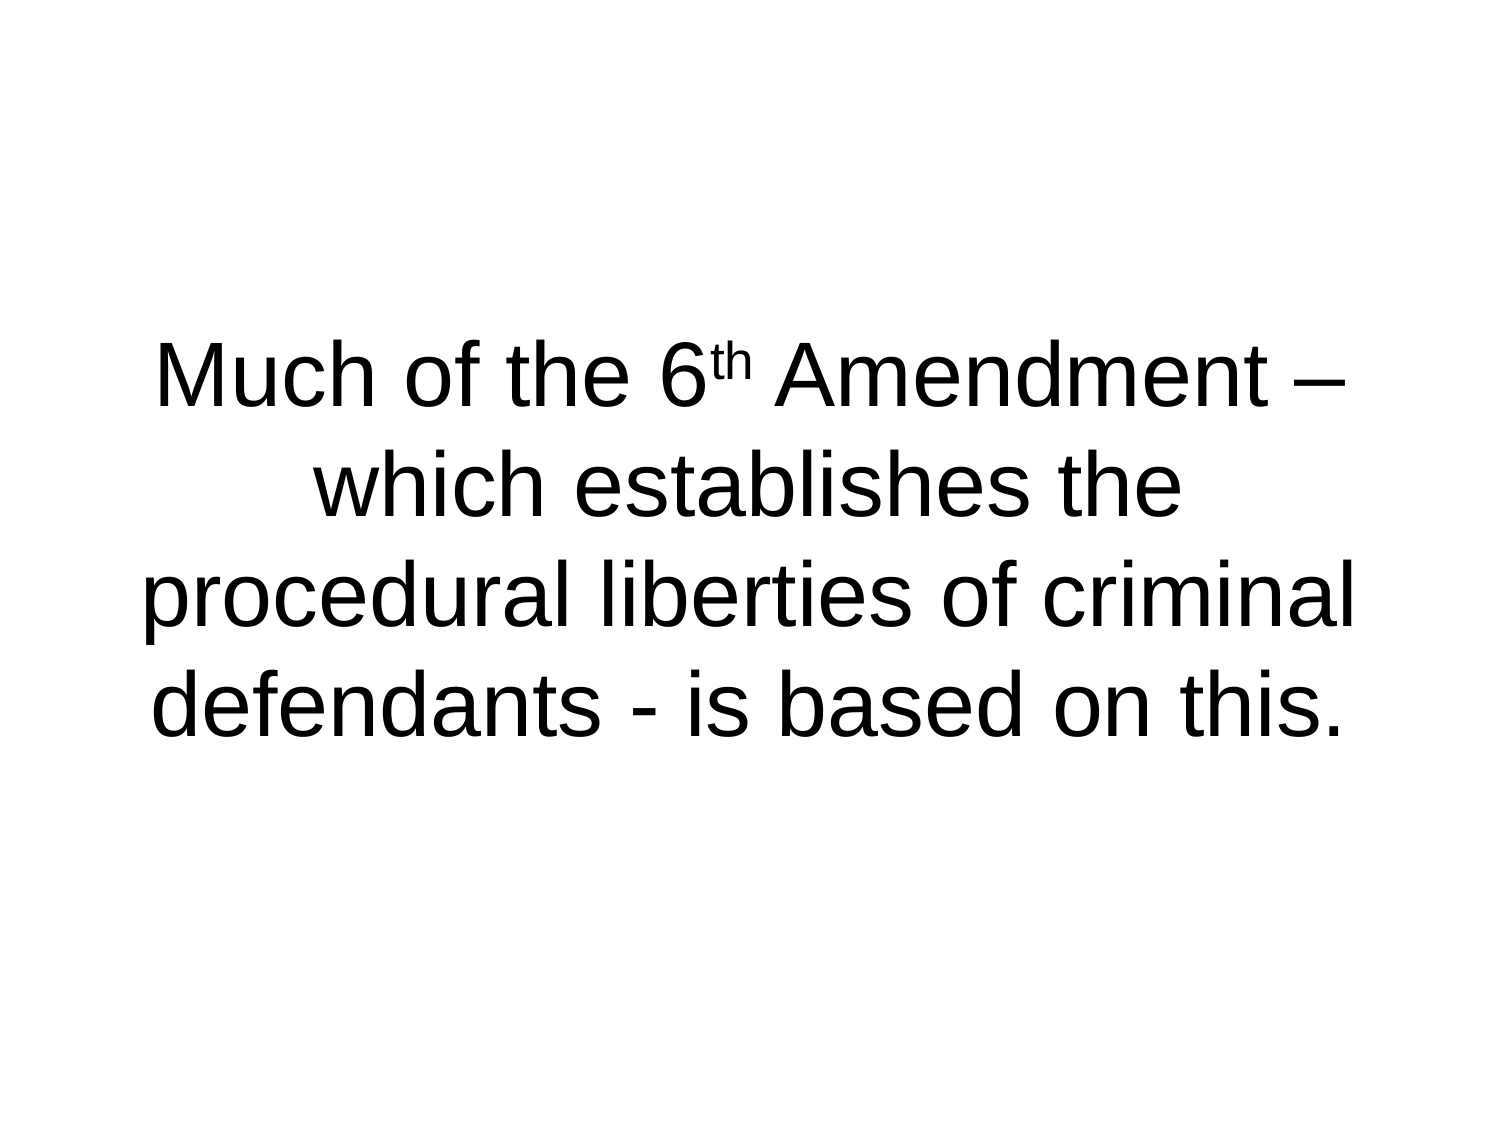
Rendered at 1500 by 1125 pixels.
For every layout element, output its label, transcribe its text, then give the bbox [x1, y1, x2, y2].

title Much of the 6th Amendment – which establishes the procedural liberties of criminal defendants - is based on this. [74, 44, 1426, 1026]
